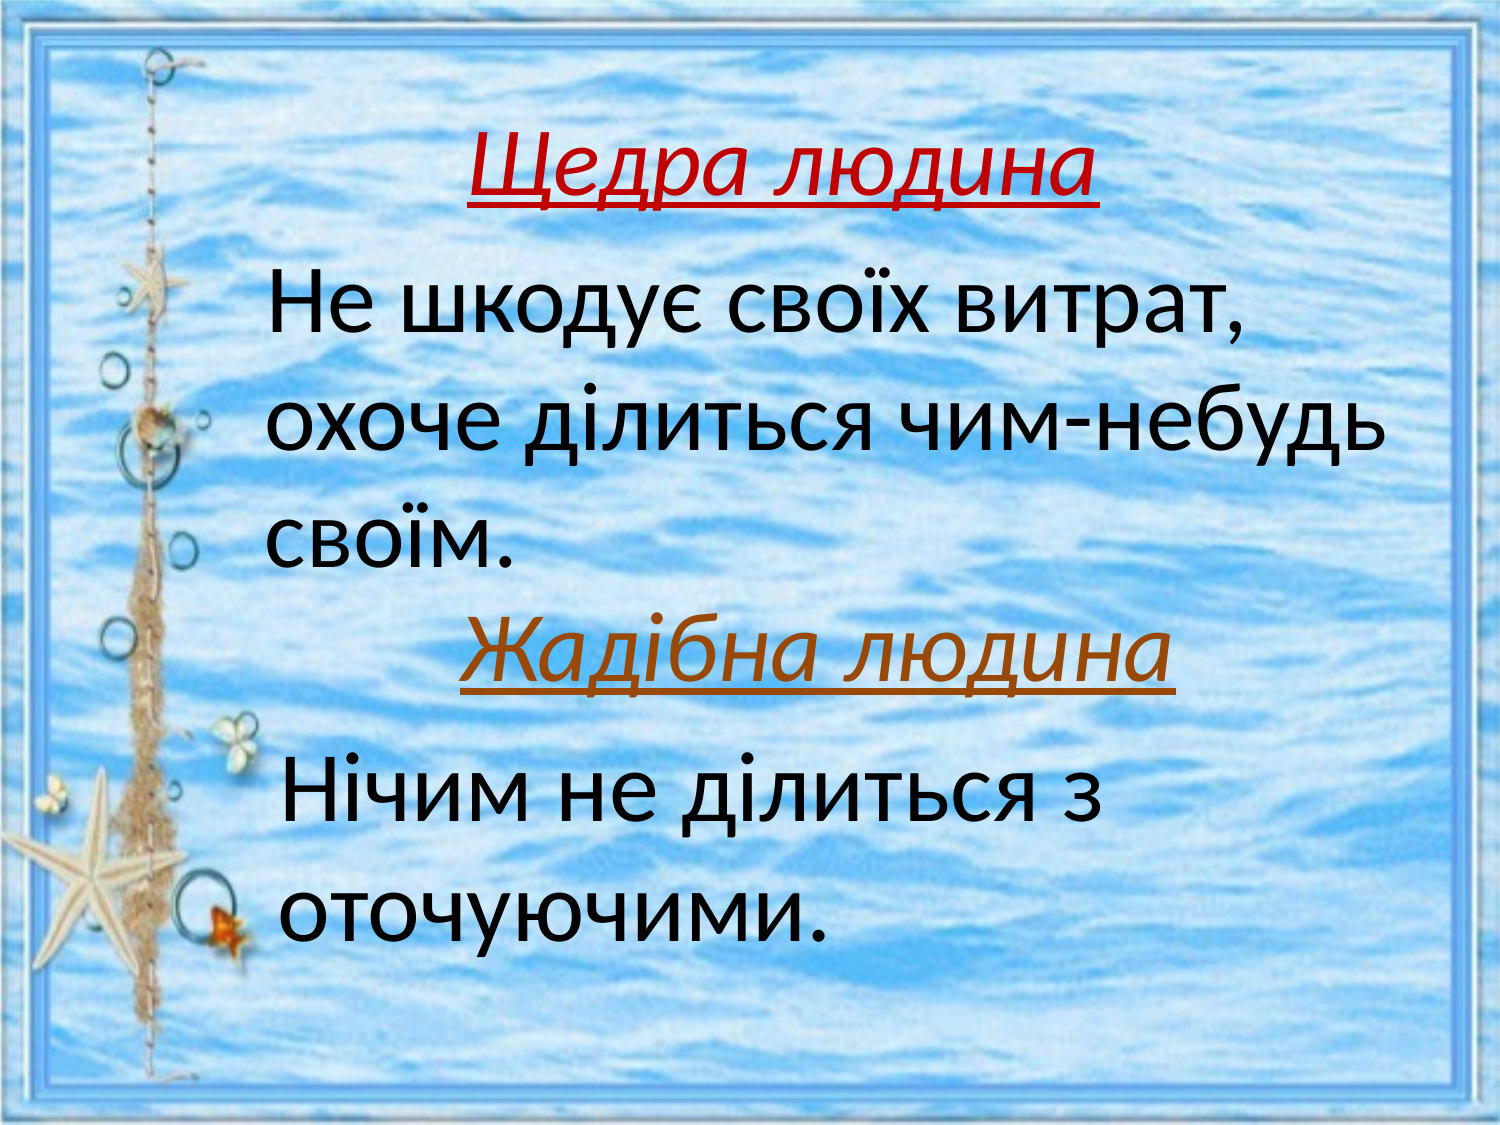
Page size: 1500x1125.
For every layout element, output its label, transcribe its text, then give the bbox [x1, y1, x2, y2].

list Щедра людина Не шкодує своїх витрат, охоче ділиться чим-небудь своїм. [194, 90, 1453, 598]
text_box Жадібна людина Нічим не ділиться з оточуючими. [206, 574, 1465, 1083]
picture [0, 0, 1500, 1125]
